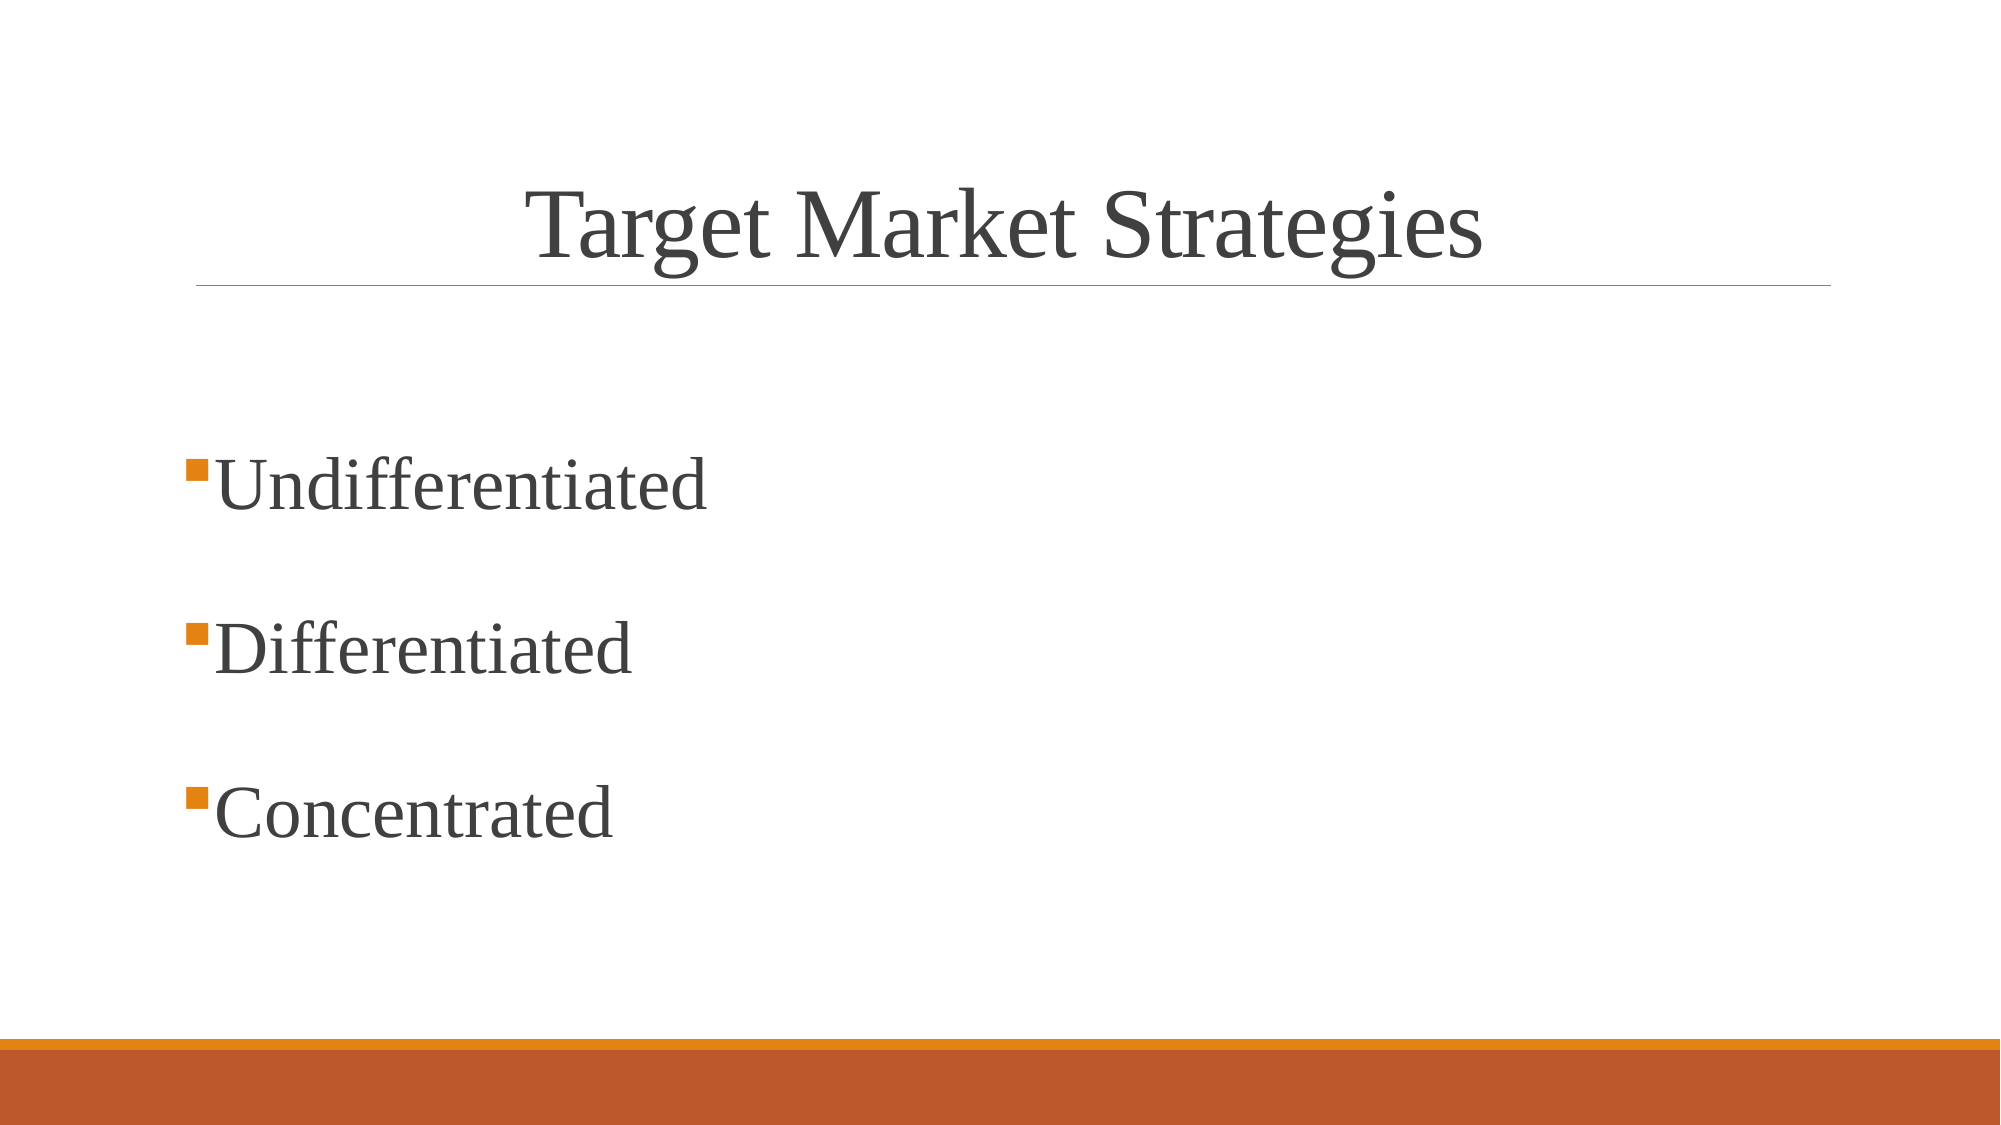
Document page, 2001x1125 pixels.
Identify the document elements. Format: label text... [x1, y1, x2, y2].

list Undifferentiated Differentiated Concentrated [180, 302, 1830, 963]
title Target Market Strategies [180, 47, 1830, 285]
